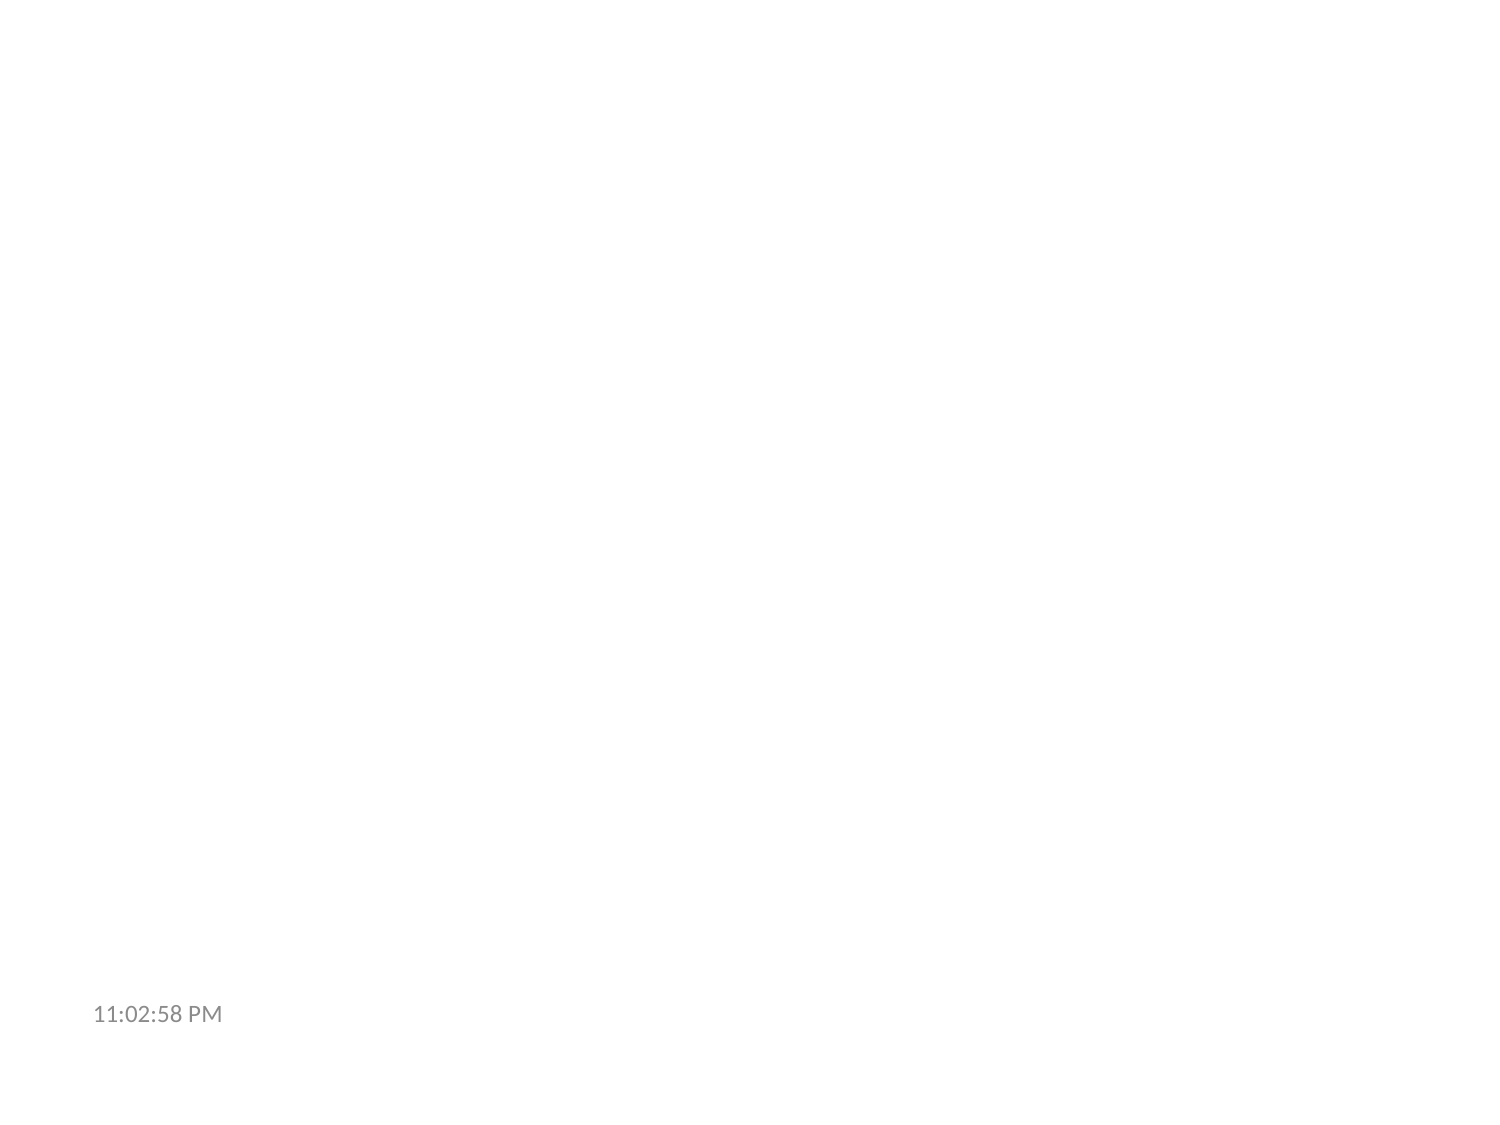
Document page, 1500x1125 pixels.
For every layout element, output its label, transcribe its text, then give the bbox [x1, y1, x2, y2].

text_box 3:35:09 PM [77, 982, 428, 1043]
